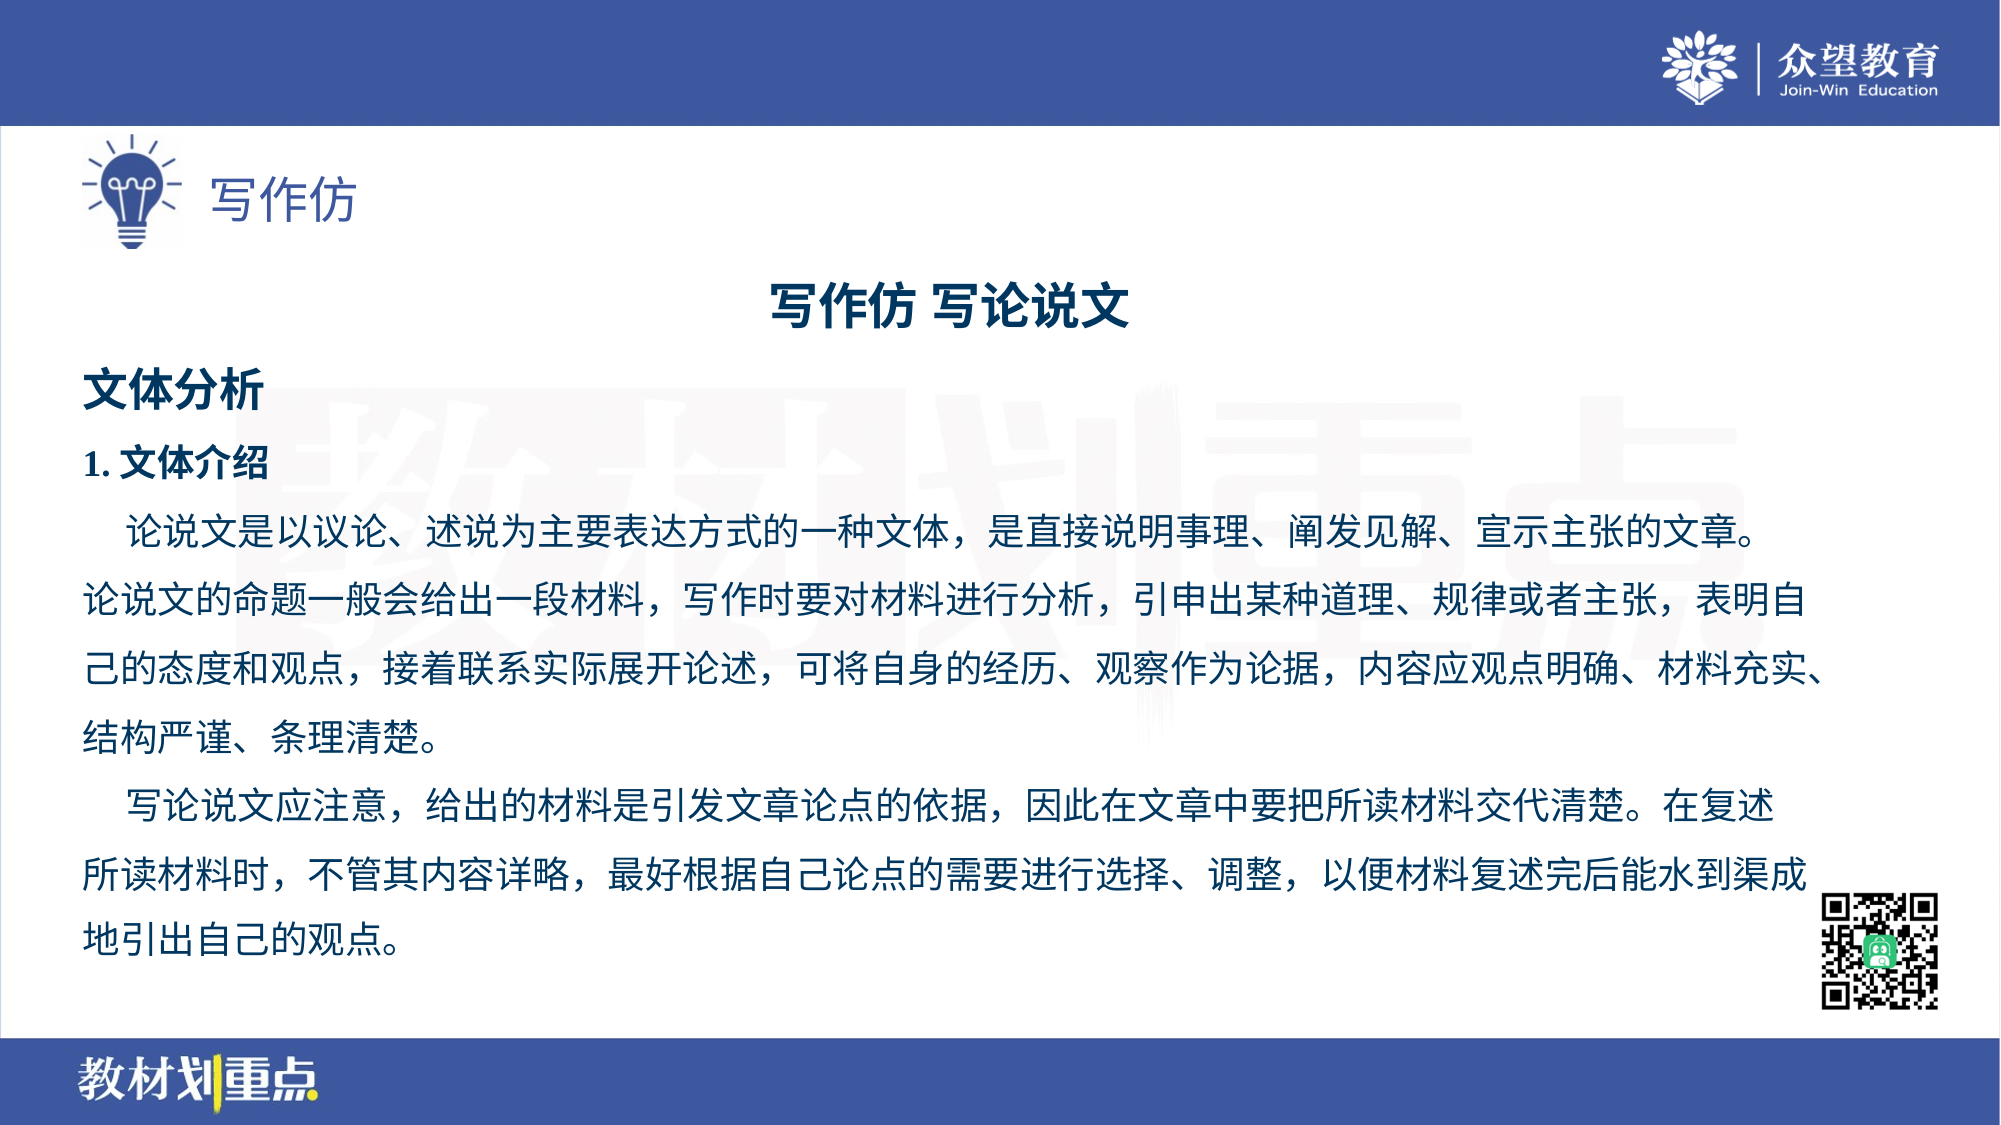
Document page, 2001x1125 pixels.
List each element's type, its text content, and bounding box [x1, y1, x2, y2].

text_box 文体分析 [82, 334, 1817, 415]
text_box 写作仿 写论说文 [82, 247, 1817, 334]
picture [0, 0, 2000, 1125]
text_box 1.文体介绍 论说文是以议论、述说为主要表达方式的一种文体，是直接说明事理、阐发见解、宣示主张的文章。 论说文的命题一般会给出一段材料，写作时要对材料进行分析，引申出某种道理、规律或者主张，表明自 己的态度和观点，接着联系实际展开论述，可将自身的经历、观察作为论据，内容应观点明确、材料充实、 结构严谨、条理清楚。 写论说文应注意，给出的材料是引发文章论点的依据，因此在文章中要把所读材料交代清楚。在复述 所读材料时，不管其内容详略，最好根据自己论点的需要进行选择、调整，以便材料复述完后能水到渠成 地引出自己的观点。 [82, 415, 1817, 955]
